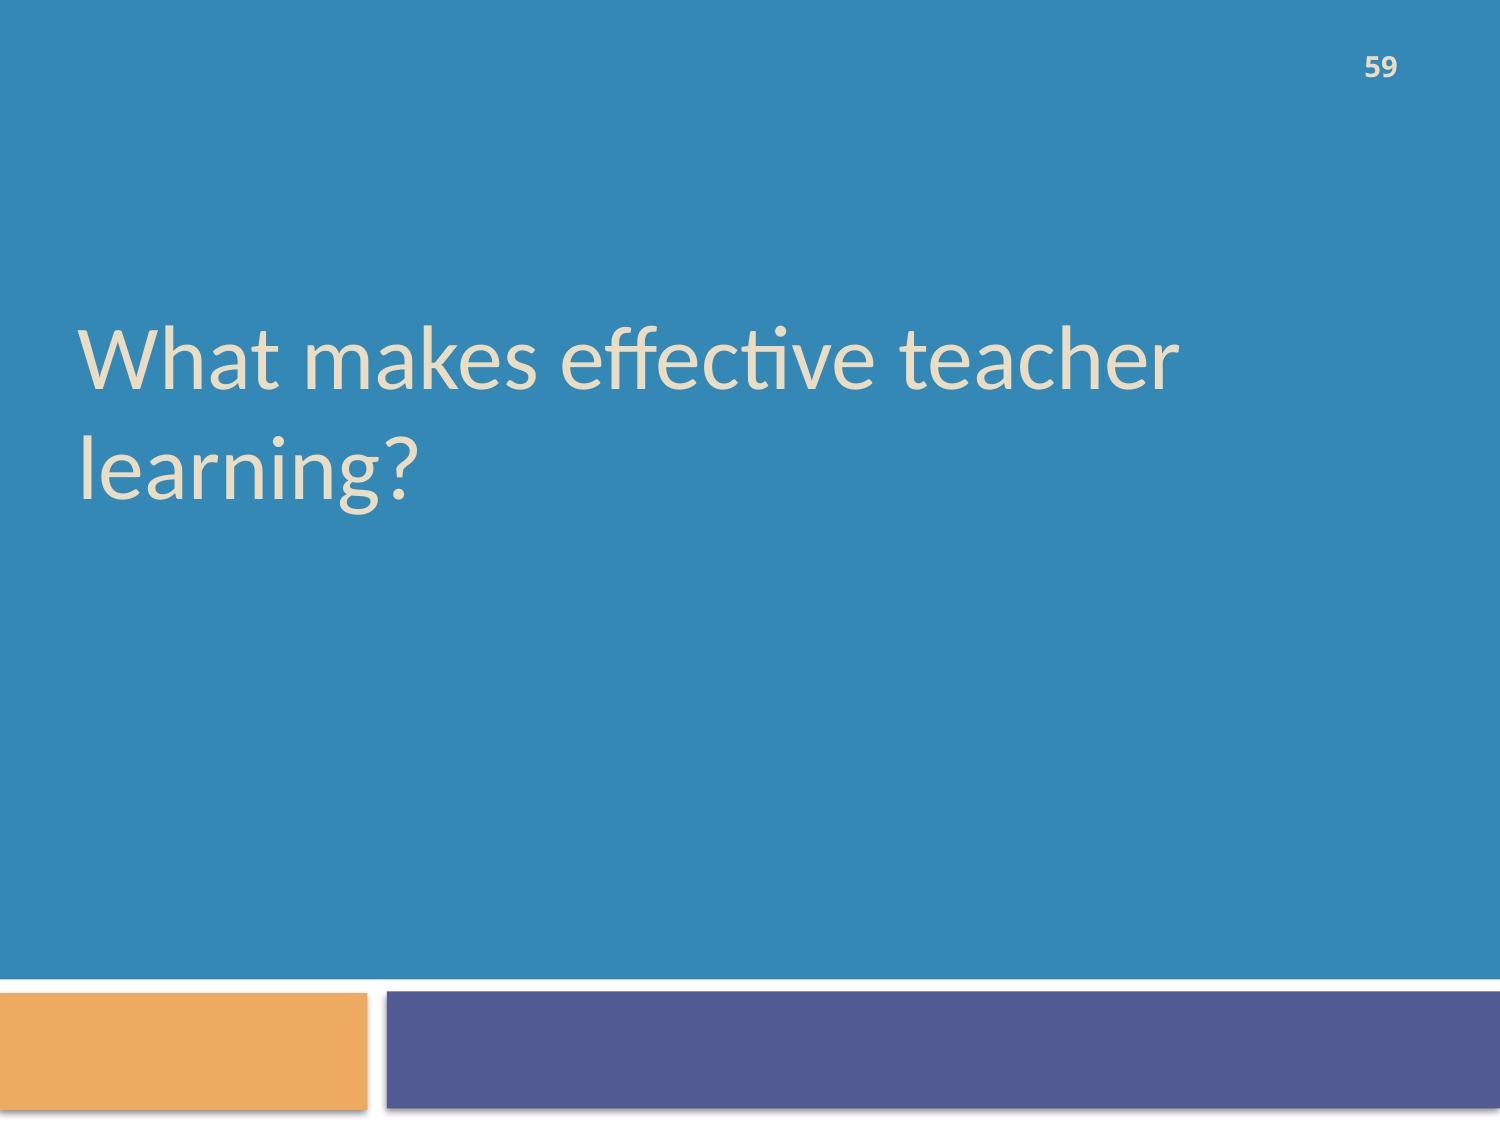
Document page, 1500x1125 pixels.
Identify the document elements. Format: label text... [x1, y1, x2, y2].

title What makes effective teacher learning? [62, 97, 1446, 718]
slide_number 59 [1312, 37, 1450, 100]
